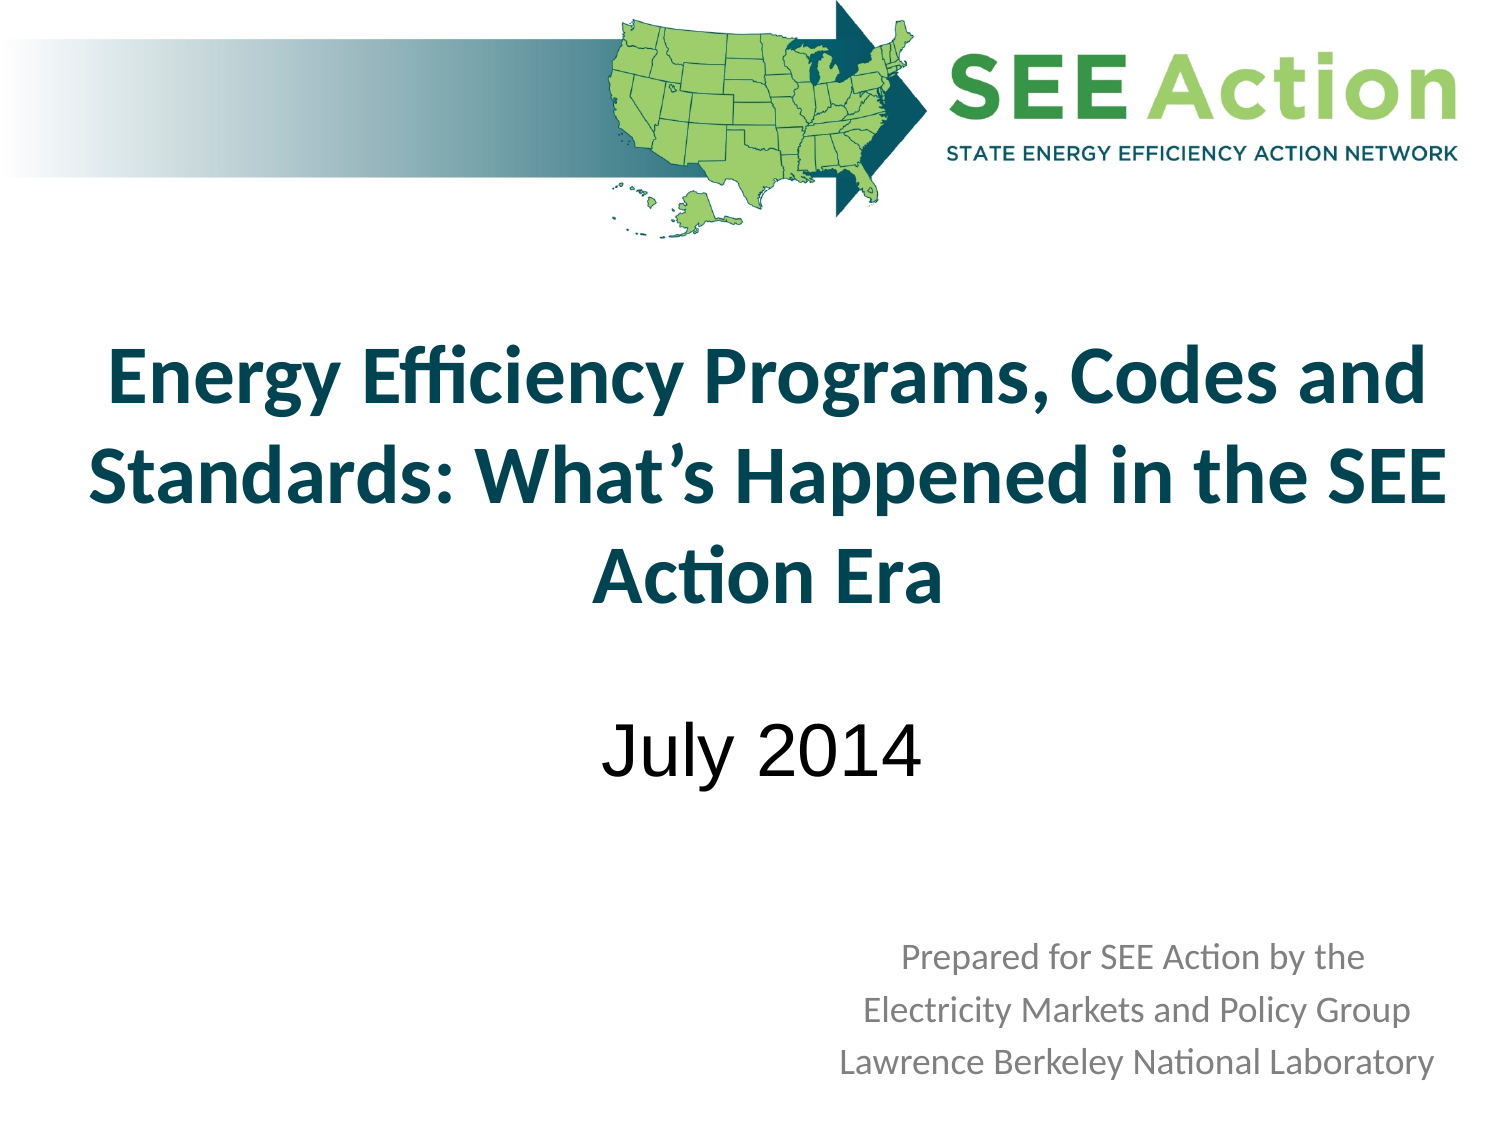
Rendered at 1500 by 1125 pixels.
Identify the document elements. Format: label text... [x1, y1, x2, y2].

picture [0, 0, 1500, 242]
text_box July 2014 [187, 693, 1338, 799]
title Energy Efficiency Programs, Codes and Standards: What’s Happened in the SEE Action Era [62, 349, 1476, 591]
subtitle Prepared for SEE Action by the Electricity Markets and Policy Group Lawrence Berkeley National Laboratory [787, 924, 1488, 1101]
text_box [137, 987, 1338, 1043]
